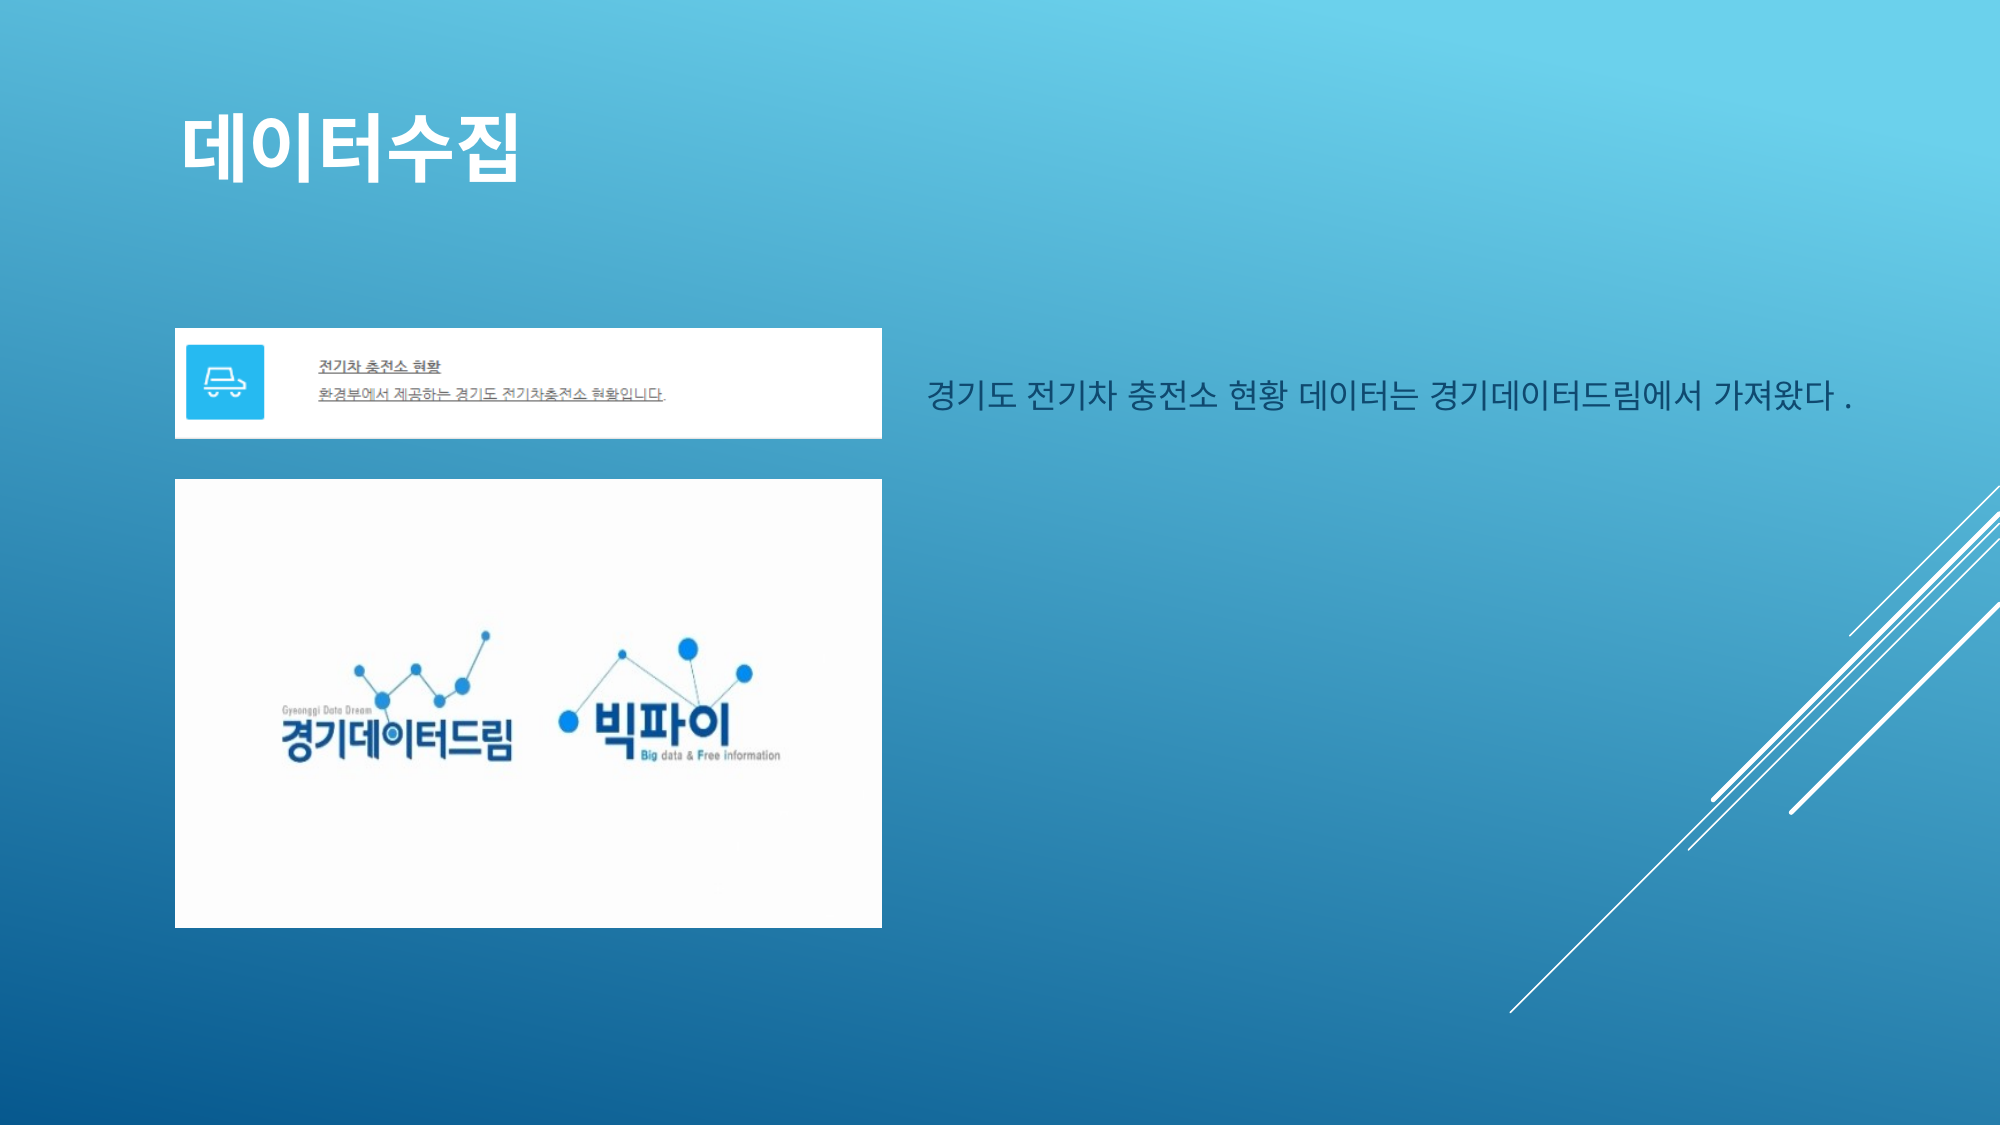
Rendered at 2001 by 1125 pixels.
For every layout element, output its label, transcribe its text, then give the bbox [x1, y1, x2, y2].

title 데이터수집 [164, 87, 764, 206]
picture [175, 479, 882, 928]
text_box 경기도 전기차 충전소 현황 데이터는 경기데이터드림에서 가져왔다. [911, 328, 1944, 922]
picture [175, 327, 882, 440]
